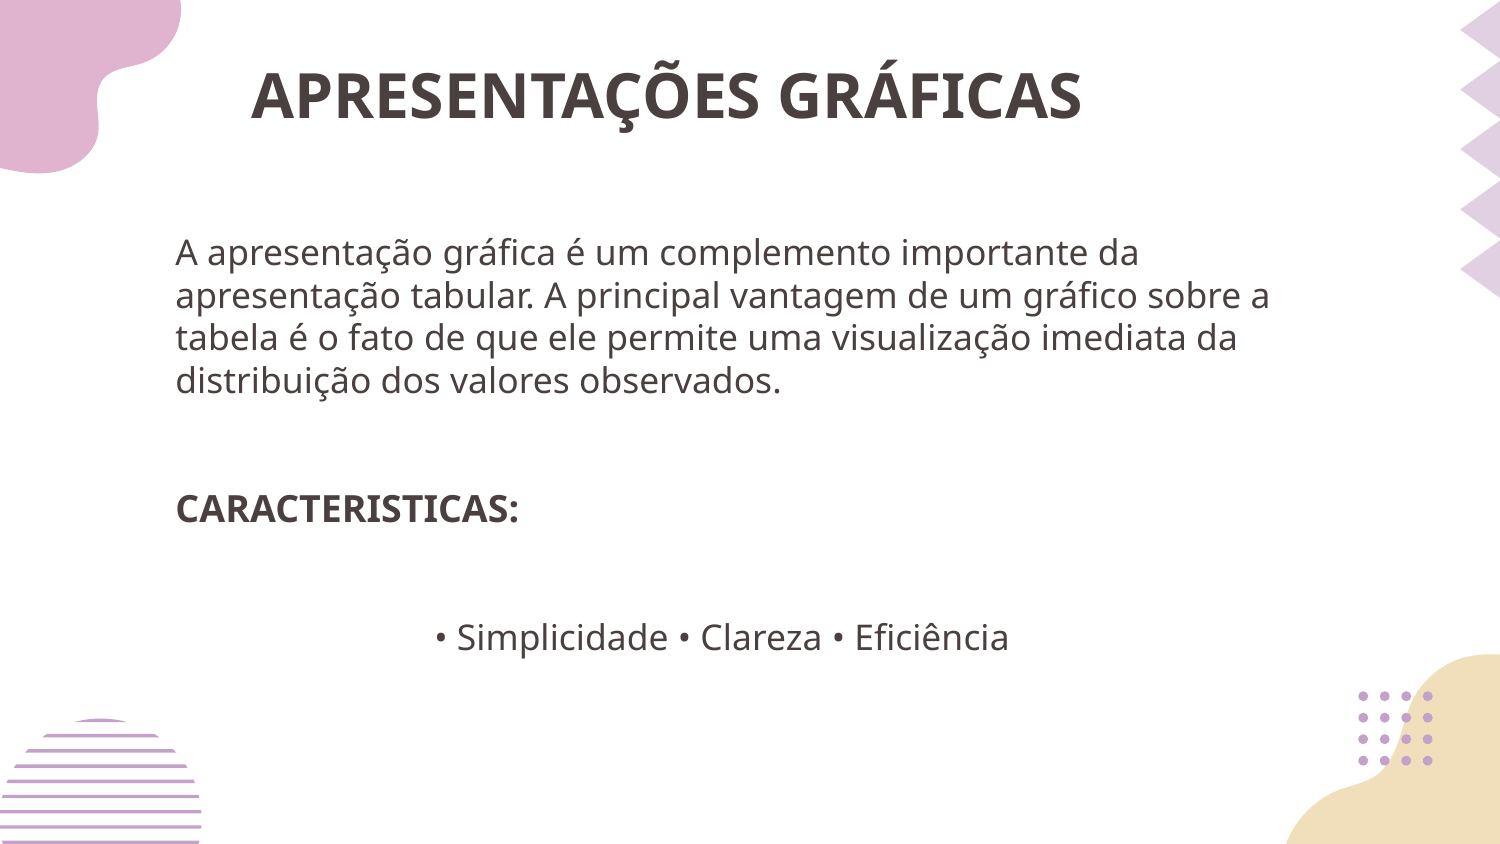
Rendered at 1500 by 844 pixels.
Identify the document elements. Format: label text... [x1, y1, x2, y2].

text_box A apresentação gráfica é um complemento importante da apresentação tabular. A principal vantagem de um gráfico sobre a tabela é o fato de que ele permite uma visualização imediata da distribuição dos valores observados. CARACTERISTICAS: • Simplicidade • Clareza • Eficiência [160, 215, 1347, 433]
title APRESENTAÇÕES GRÁFICAS [236, 41, 1500, 136]
text_box [0, 0, 182, 174]
